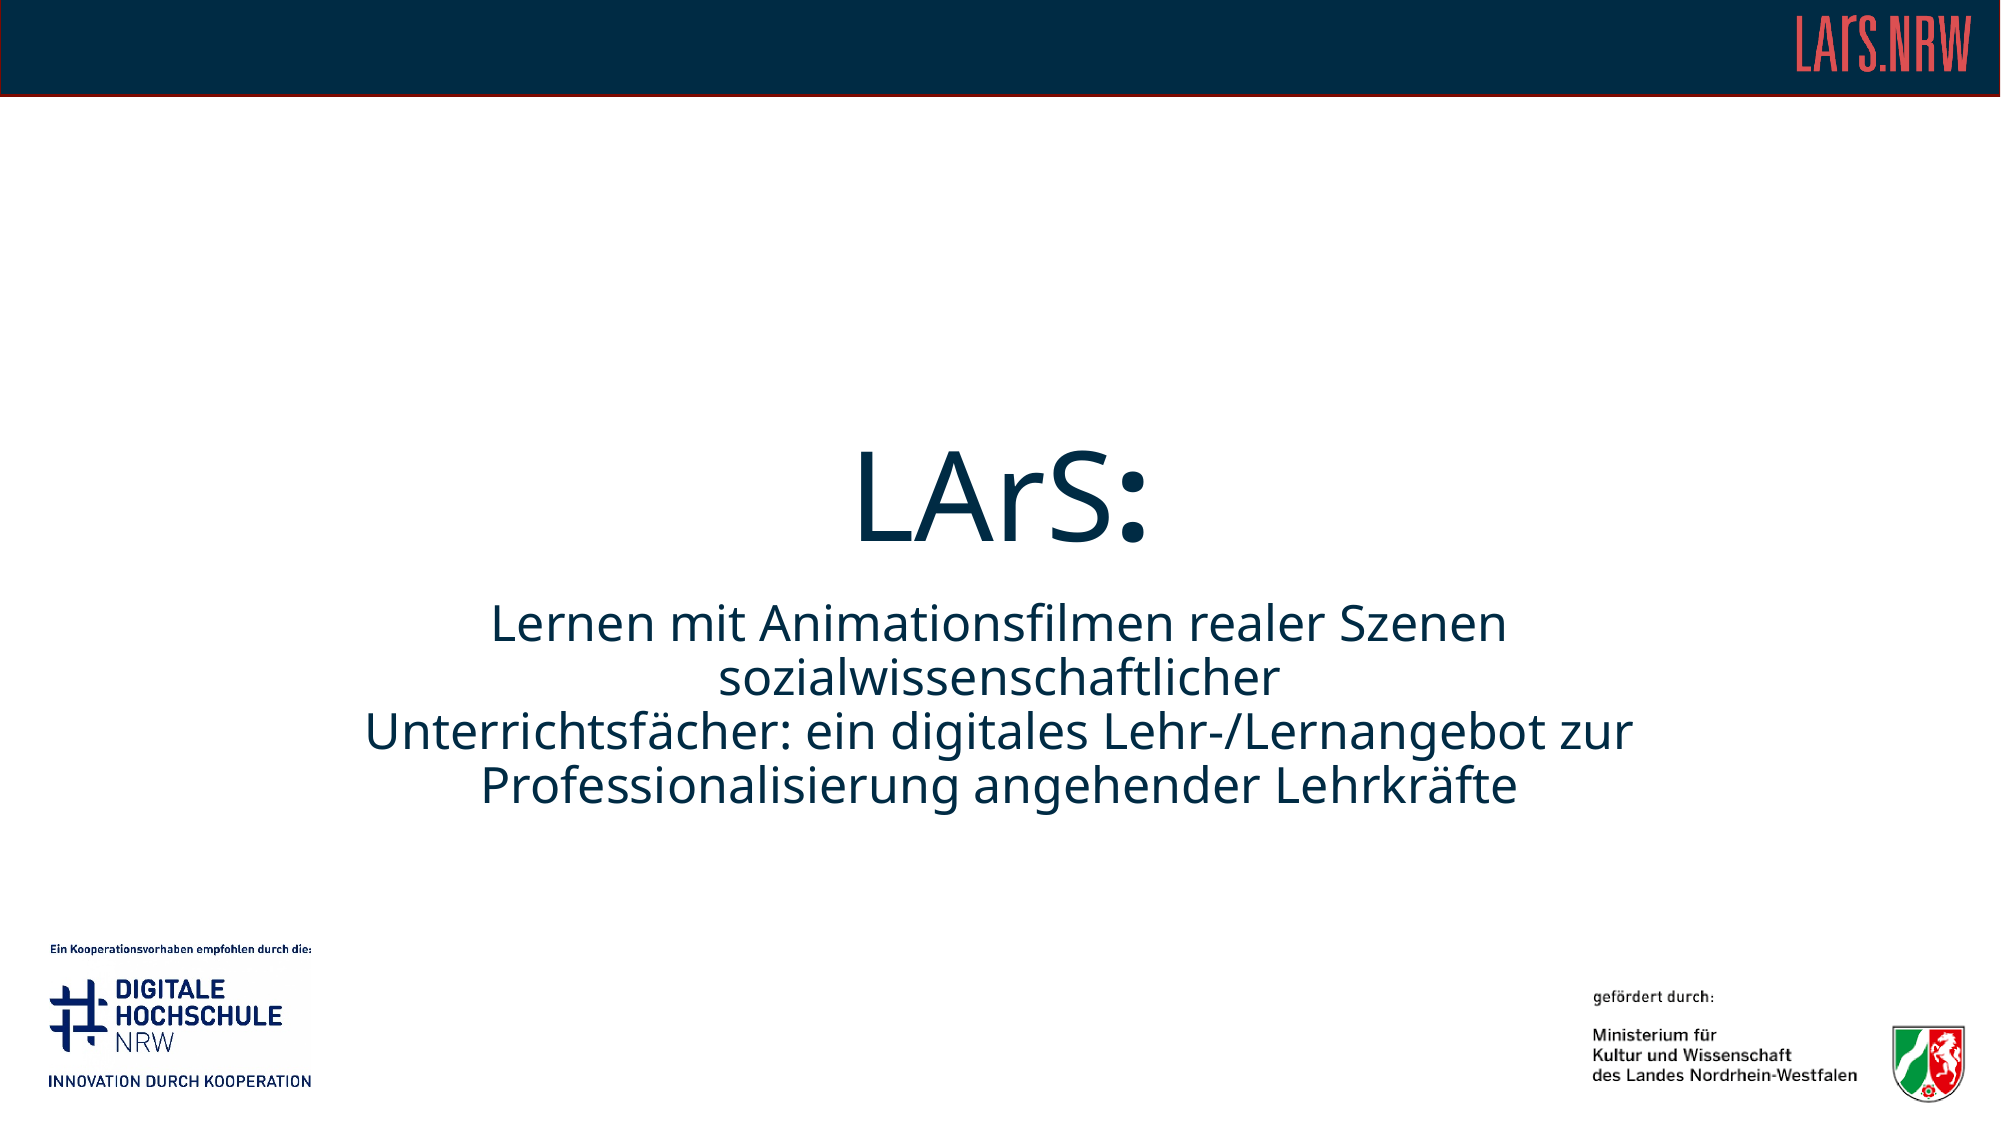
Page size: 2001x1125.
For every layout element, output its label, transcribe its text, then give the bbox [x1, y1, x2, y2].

picture [1779, 3, 1977, 86]
picture [49, 944, 311, 1087]
picture [1581, 971, 1976, 1115]
title LArS: [249, 184, 1750, 576]
subtitle Lernen mit Animationsfilmen realer Szenen sozialwissenschaftlicher Unterrichtsfächer: ein digitales Lehr-/Lernangebot zur Professionalisierung angehender Lehrkräfte [249, 590, 1750, 863]
